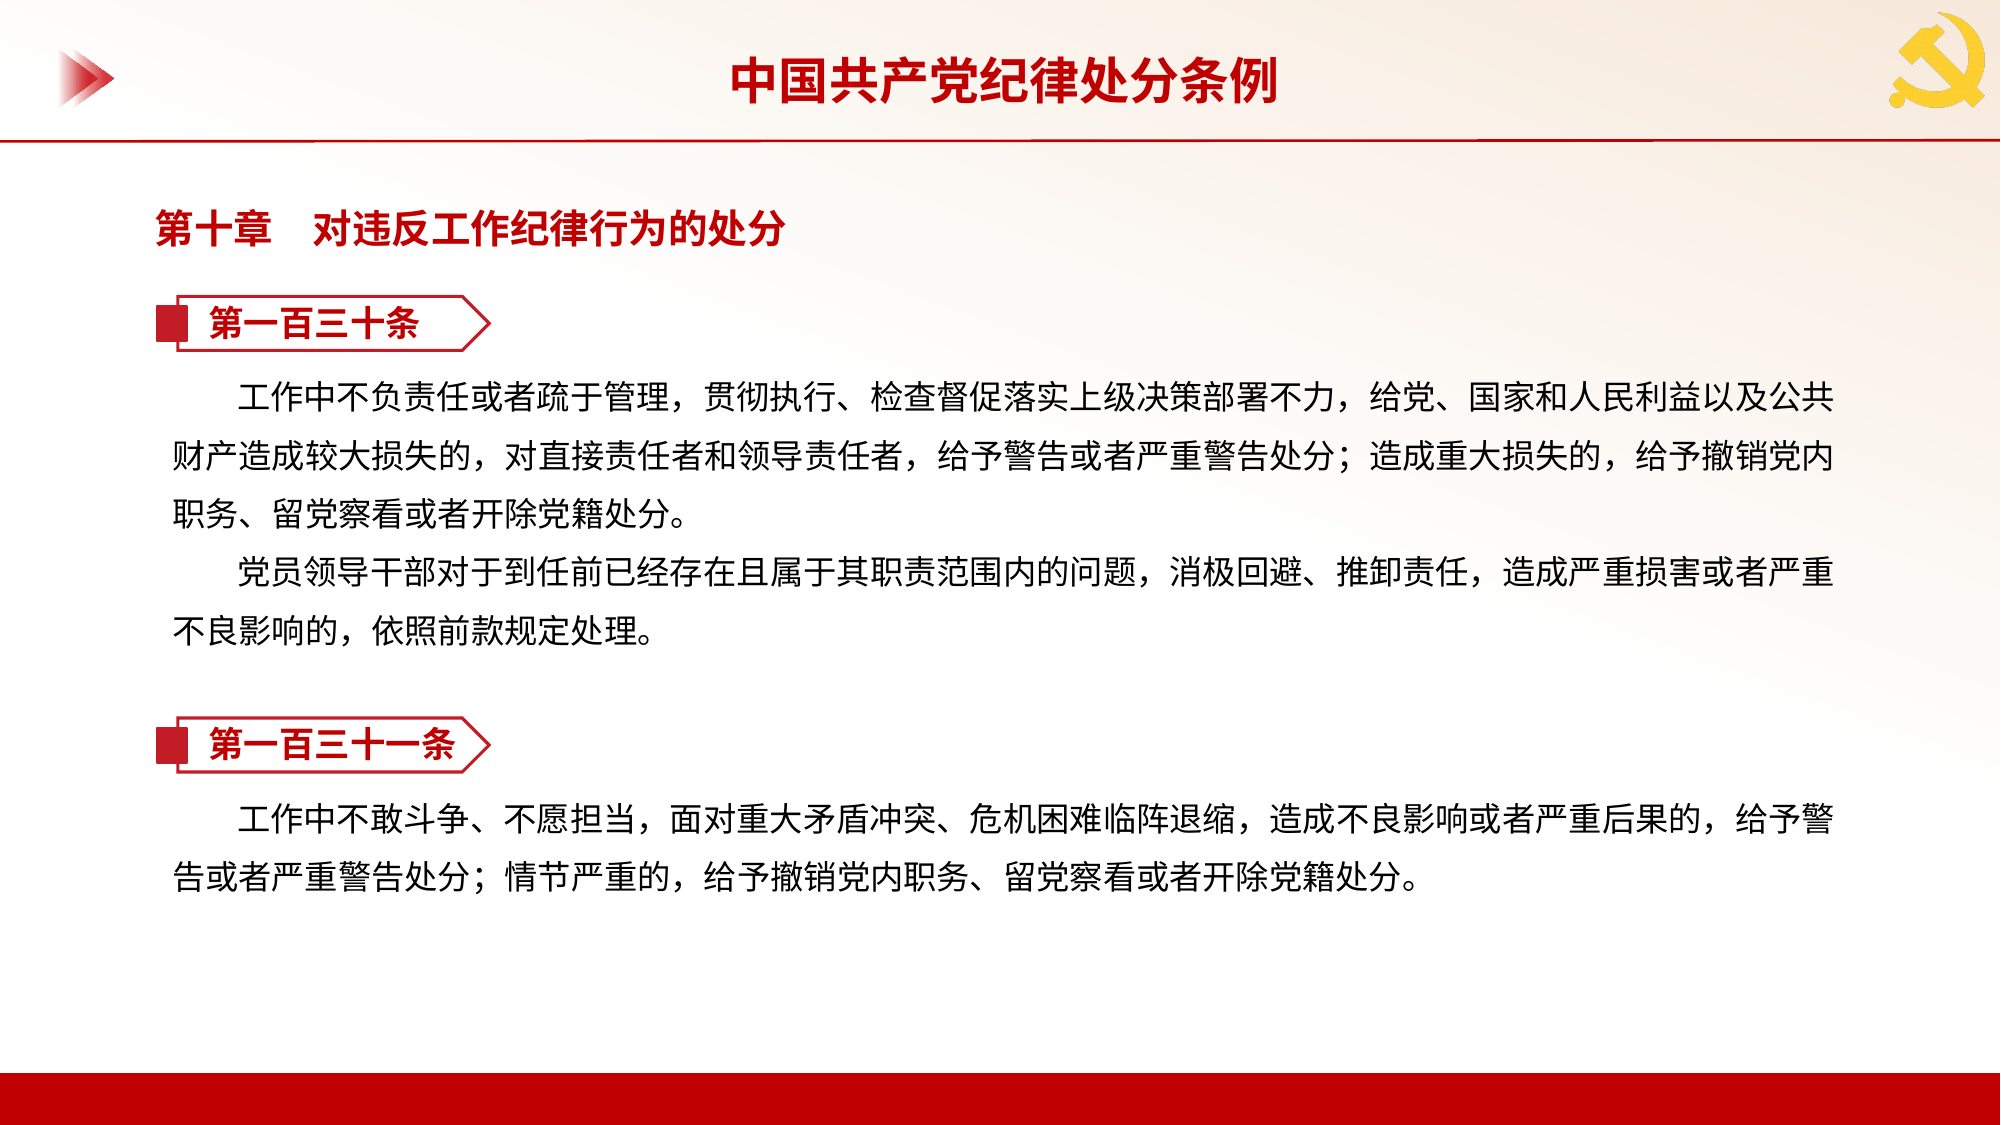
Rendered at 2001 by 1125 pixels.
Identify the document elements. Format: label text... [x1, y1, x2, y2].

text_box 工作中不负责任或者疏于管理，贯彻执行、检查督促落实上级决策部署不力，给党、国家和人民利益以及公共财产造成较大损失的，对直接责任者和领导责任者，给予警告或者严重警告处分；造成重大损失的，给予撤销党内职务、留党察看或者开除党籍处分。 党员领导干部对于到任前已经存在且属于其职责范围内的问题，消极回避、推卸责任，造成严重损害或者严重不良影响的，依照前款规定处理。 [157, 350, 1850, 432]
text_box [156, 293, 490, 351]
text_box 工作中不敢斗争、不愿担当，面对重大矛盾冲突、危机困难临阵退缩，造成不良影响或者严重后果的，给予警告或者严重警告处分；情节严重的，给予撤销党内职务、留党察看或者开除党籍处分。 [157, 772, 1850, 854]
text_box [0, 1072, 2000, 1125]
picture [1889, 12, 1985, 108]
text_box 中国共产党纪律处分条例 [303, 29, 1705, 117]
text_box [156, 714, 490, 773]
text_box 第十章 对违反工作纪律行为的处分 [139, 187, 1542, 260]
